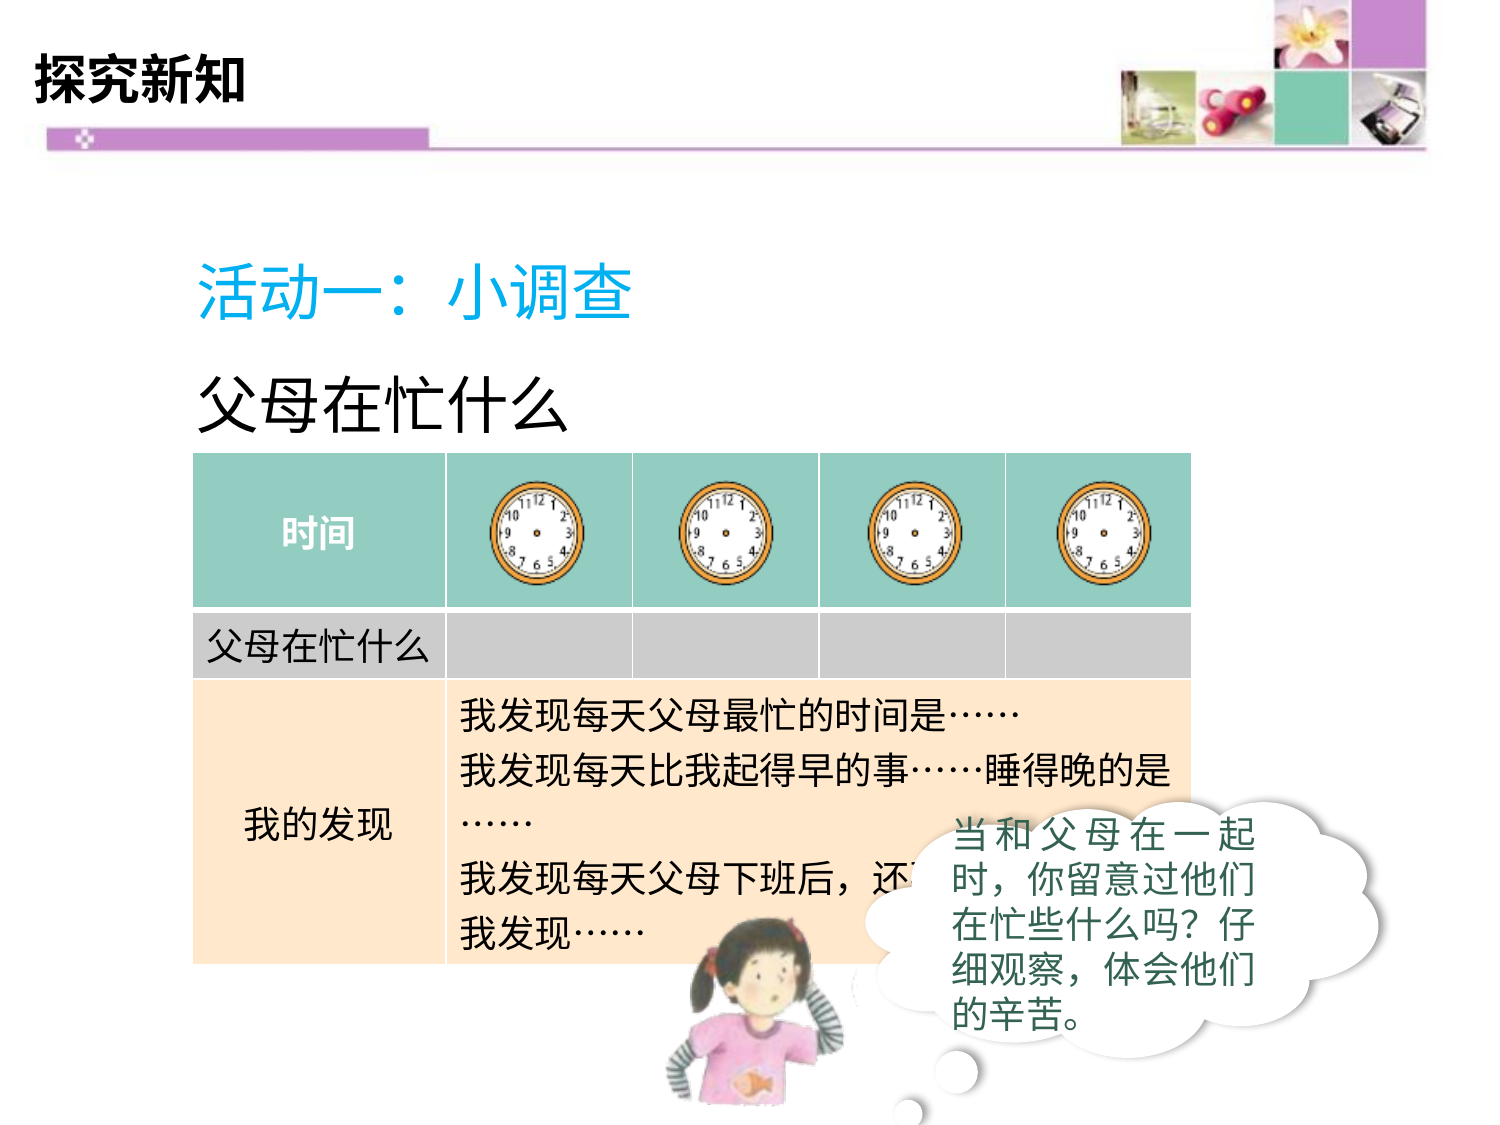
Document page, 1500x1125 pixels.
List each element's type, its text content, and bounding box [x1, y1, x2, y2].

table_header [447, 453, 632, 607]
picture [865, 479, 964, 587]
picture [1054, 479, 1153, 587]
table_header [820, 453, 1005, 607]
table_header 时间 [193, 453, 445, 607]
picture [676, 479, 775, 587]
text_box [641, 801, 1379, 1125]
text_box 活动一：小调查 父母在忙什么 [49, 208, 1450, 339]
table_header [1006, 453, 1191, 607]
table_cell [820, 613, 1005, 678]
picture [487, 479, 586, 587]
table_cell 父母在忙什么 [193, 613, 445, 678]
table_cell 我的发现 [193, 680, 445, 964]
table_cell [447, 613, 632, 678]
table_cell [1006, 613, 1191, 678]
picture [0, 0, 1500, 1125]
table_cell [633, 613, 818, 678]
table_cell 我发现每天父母最忙的时间是…… 我发现每天比我起得早的事……睡得晚的是…… 我发现每天父母下班后，还要在家做…… 我发现…… [447, 680, 1191, 964]
title 探究新知 [18, 38, 1483, 119]
table_header [633, 453, 818, 607]
